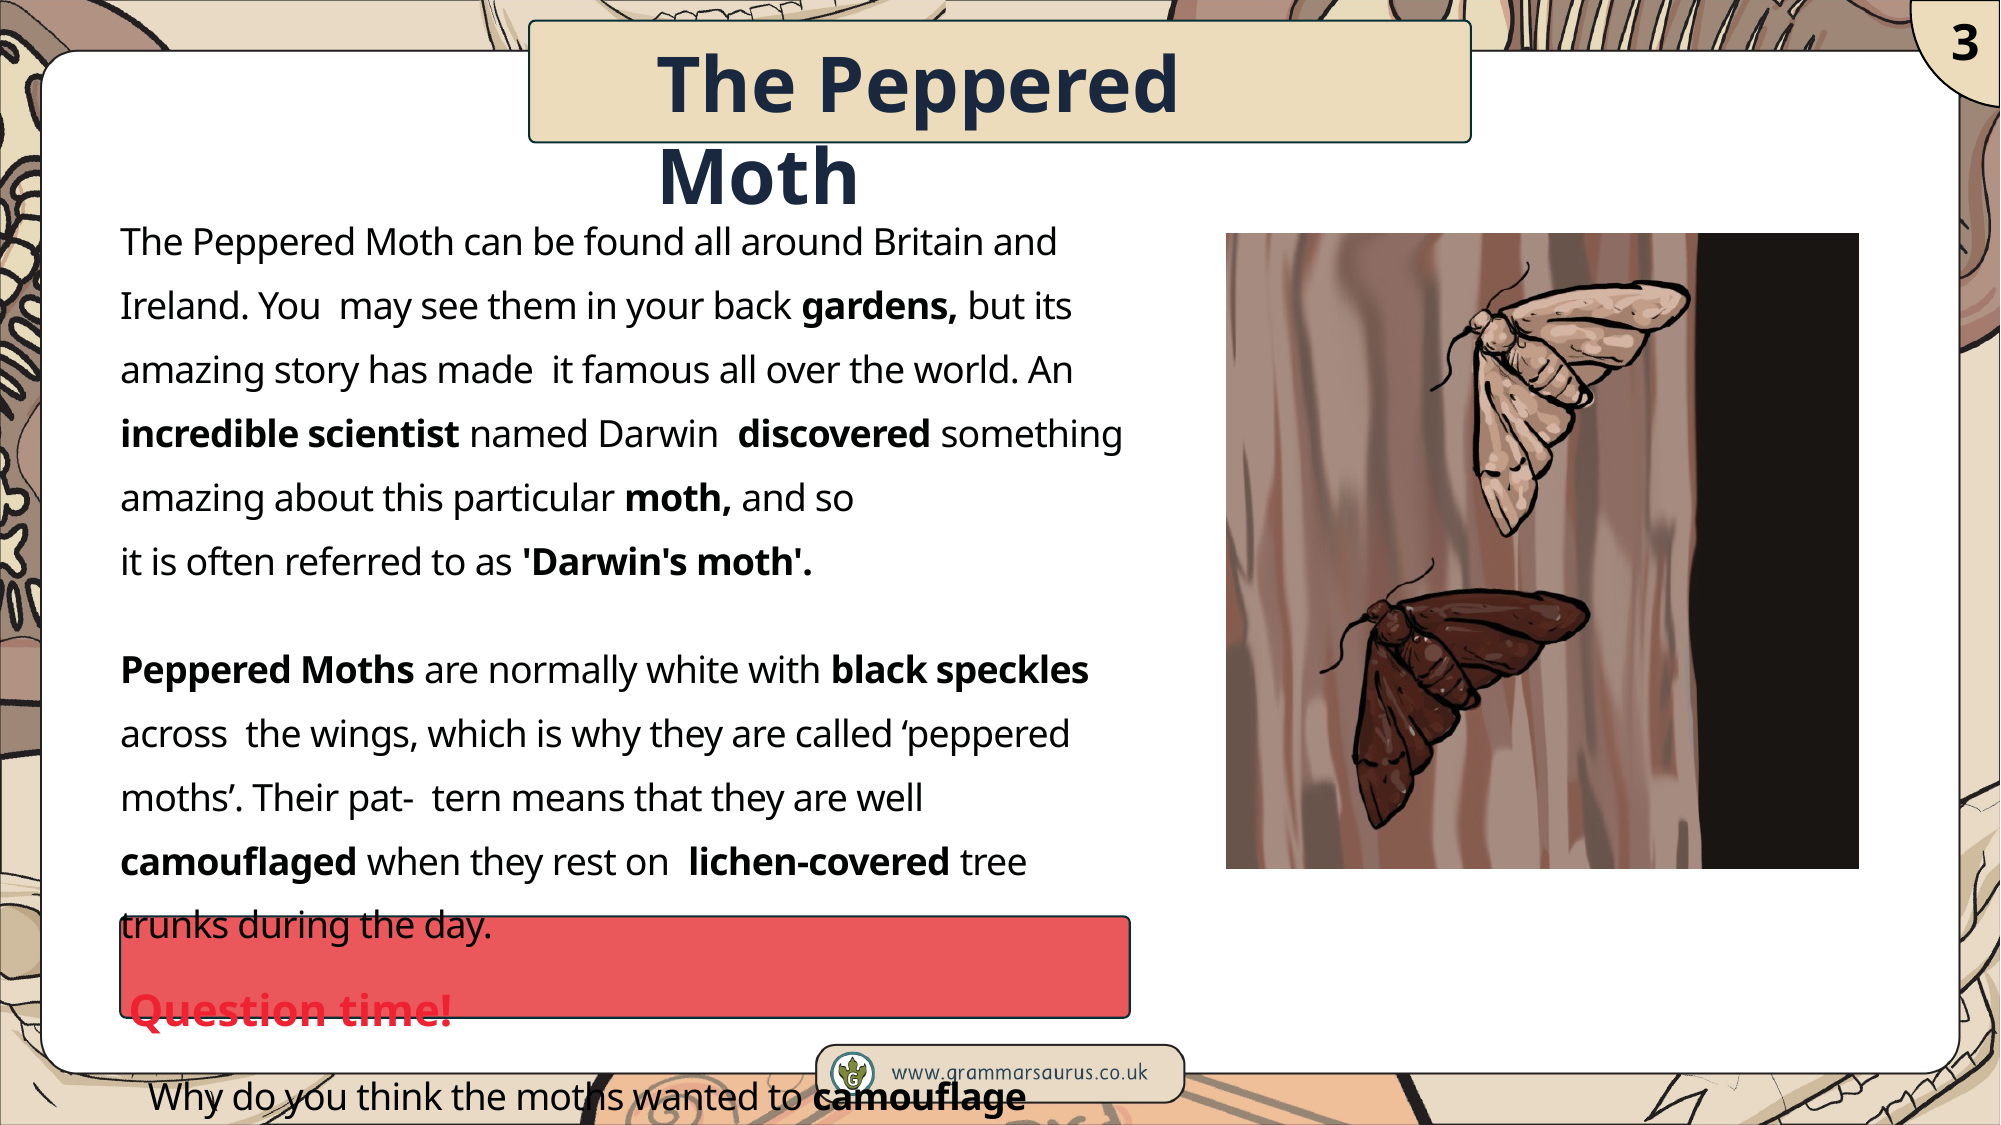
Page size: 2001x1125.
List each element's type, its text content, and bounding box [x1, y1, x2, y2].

title The Peppered Moth [654, 152, 1346, 224]
text_box The Peppered Moth can be found all around Britain and Ireland. You may see them in your back gardens, but its amazing story has made it famous all over the world. An incredible scientist named Darwin discovered something amazing about this particular moth, and so it is often referred to as 'Darwin's moth'. Peppered Moths are normally white with black speckles across the wings, which is why they are called ‘peppered moths’. Their pat- tern means that they are well camouflaged when they rest on lichen-covered tree trunks during the day. Question time! Why do you think the moths wanted to camouflage themselves? [118, 197, 1150, 1125]
picture [0, 0, 2000, 1125]
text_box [527, 19, 1473, 144]
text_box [1909, 0, 2000, 110]
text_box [118, 915, 1132, 1020]
